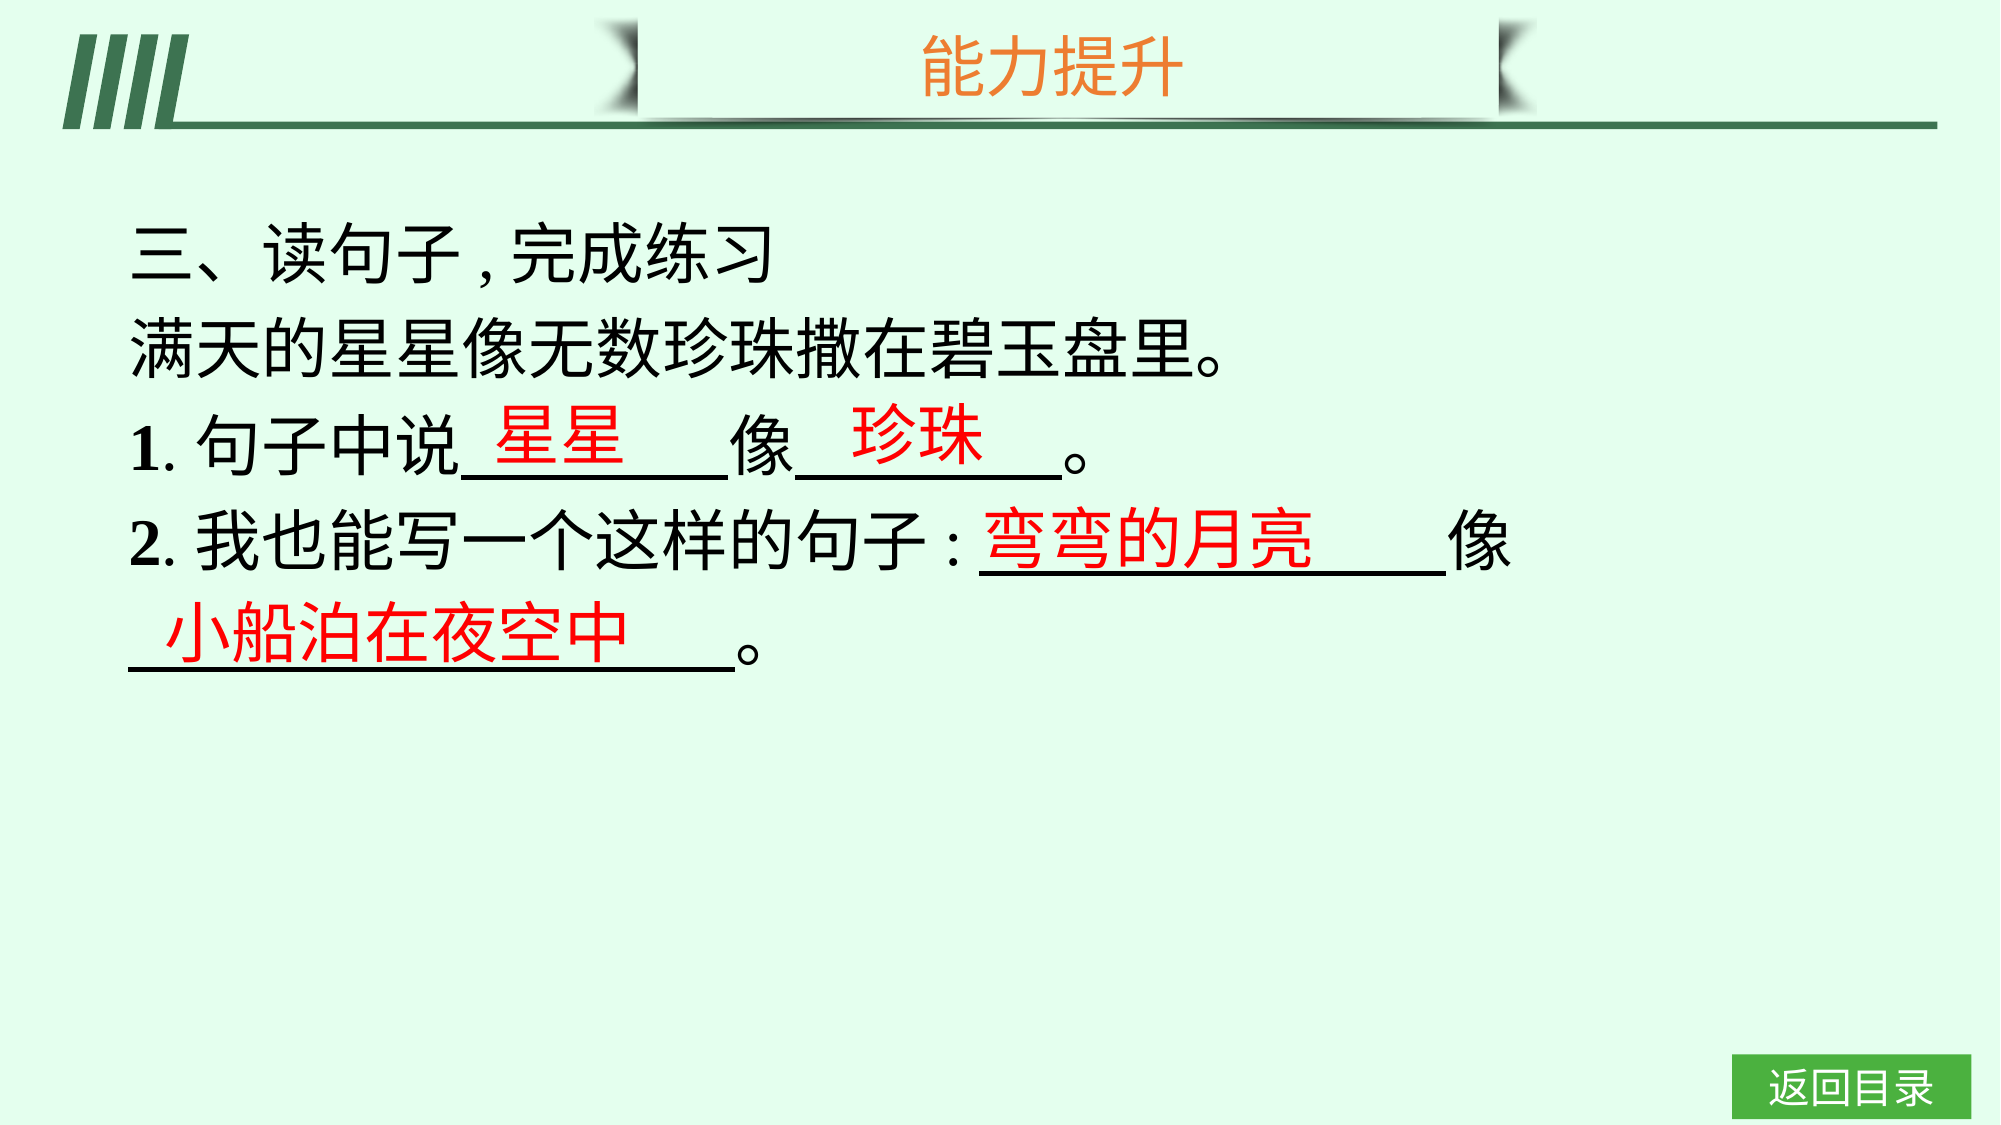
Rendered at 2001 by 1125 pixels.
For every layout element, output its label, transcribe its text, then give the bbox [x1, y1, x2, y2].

text_box 珍珠 [835, 369, 1000, 481]
text_box 小船泊在夜空中 [149, 567, 647, 679]
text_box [62, 34, 1938, 130]
text_box 弯弯的月亮 [967, 473, 1331, 585]
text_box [594, 16, 1537, 127]
text_box 三、读句子,完成练习 满天的星星像无数珍珠撒在碧玉盘里。 1.句子中说 像 。 2.我也能写一个这样的句子: 像 。 [113, 188, 1887, 683]
text_box 星星 [478, 369, 643, 481]
